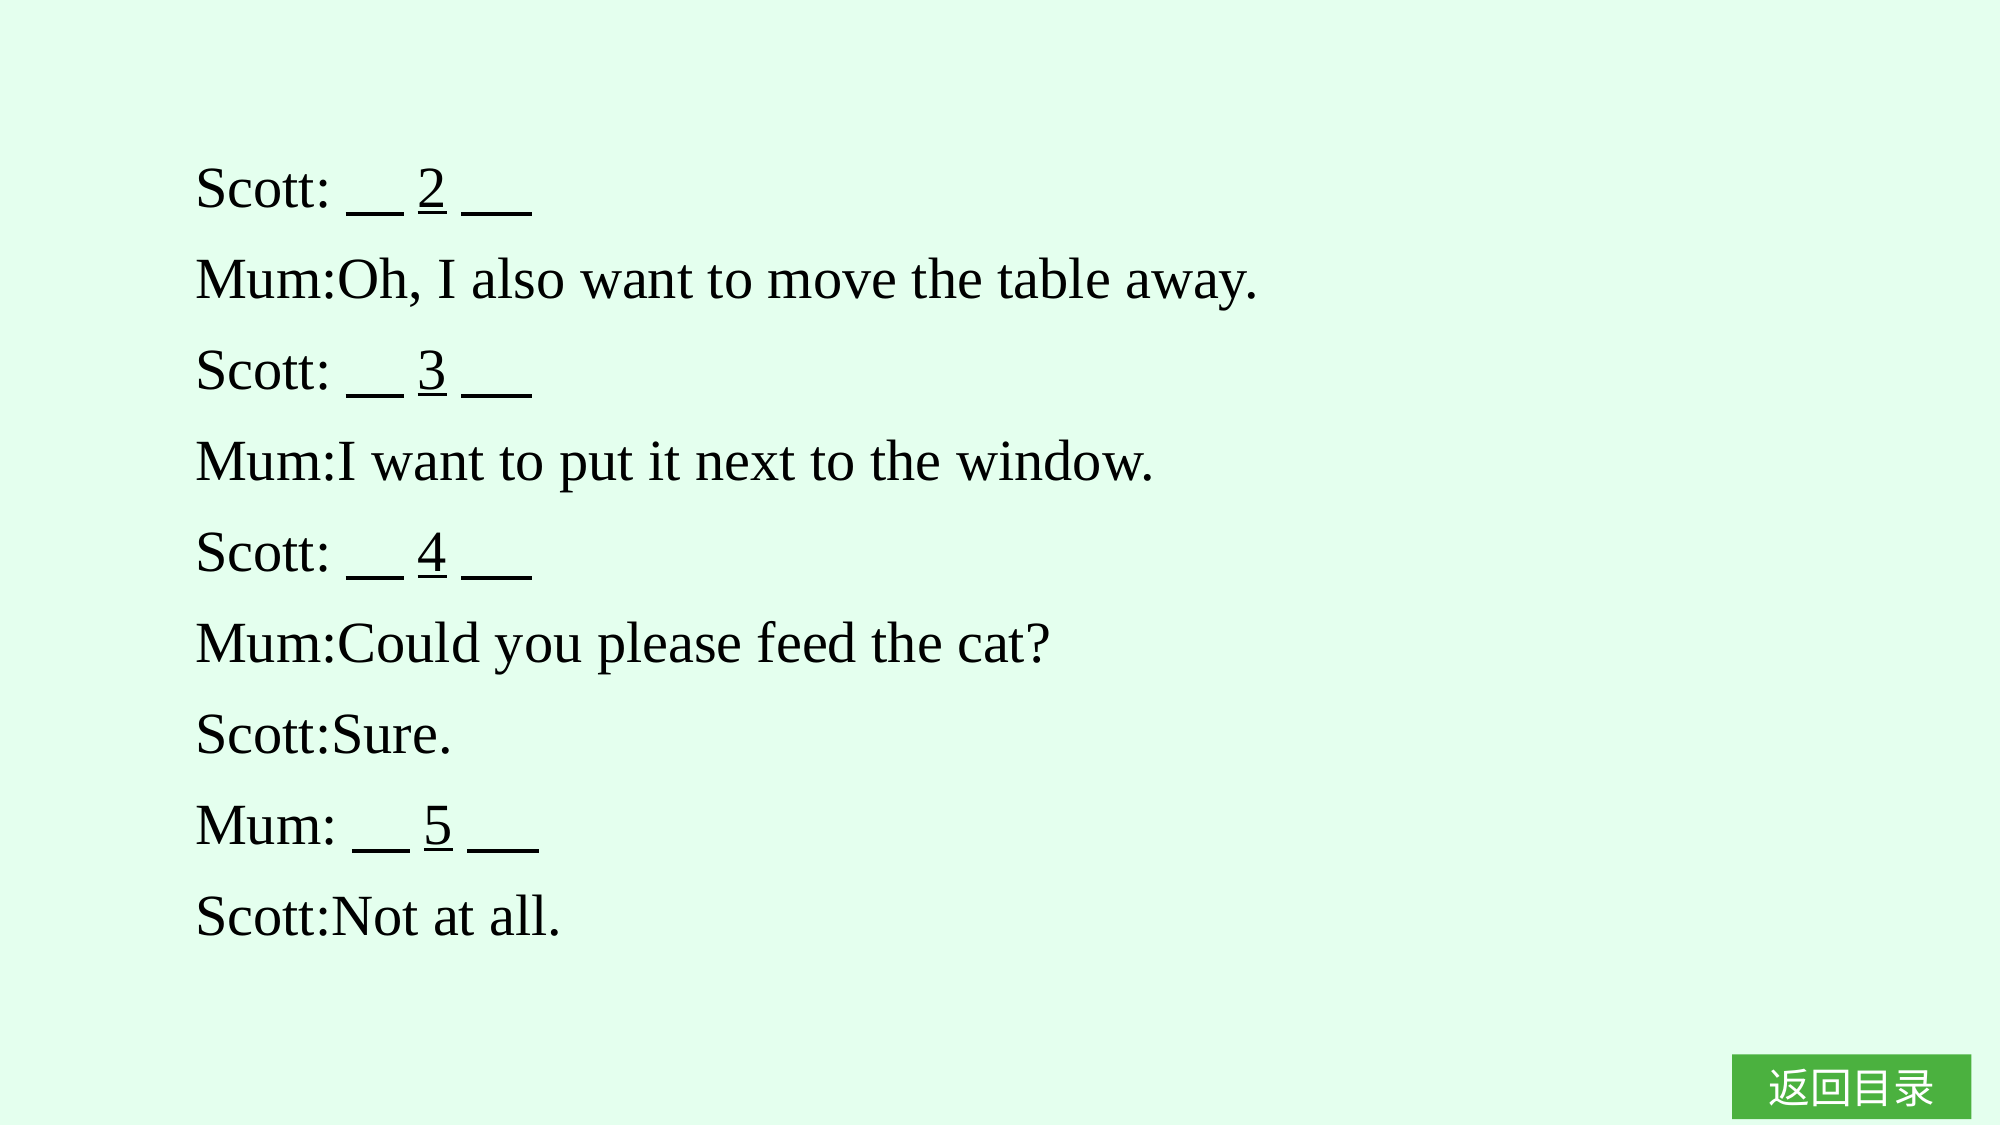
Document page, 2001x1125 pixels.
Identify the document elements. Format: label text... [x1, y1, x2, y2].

text_box Scott: 2 Mum:Oh, I also want to move the table away. Scott: 3 Mum:I want to put it next to the window. Scott: 4 Mum:Could you please feed the cat? Scott:Sure. Mum: 5 Scott:Not at all. [62, 120, 1938, 955]
